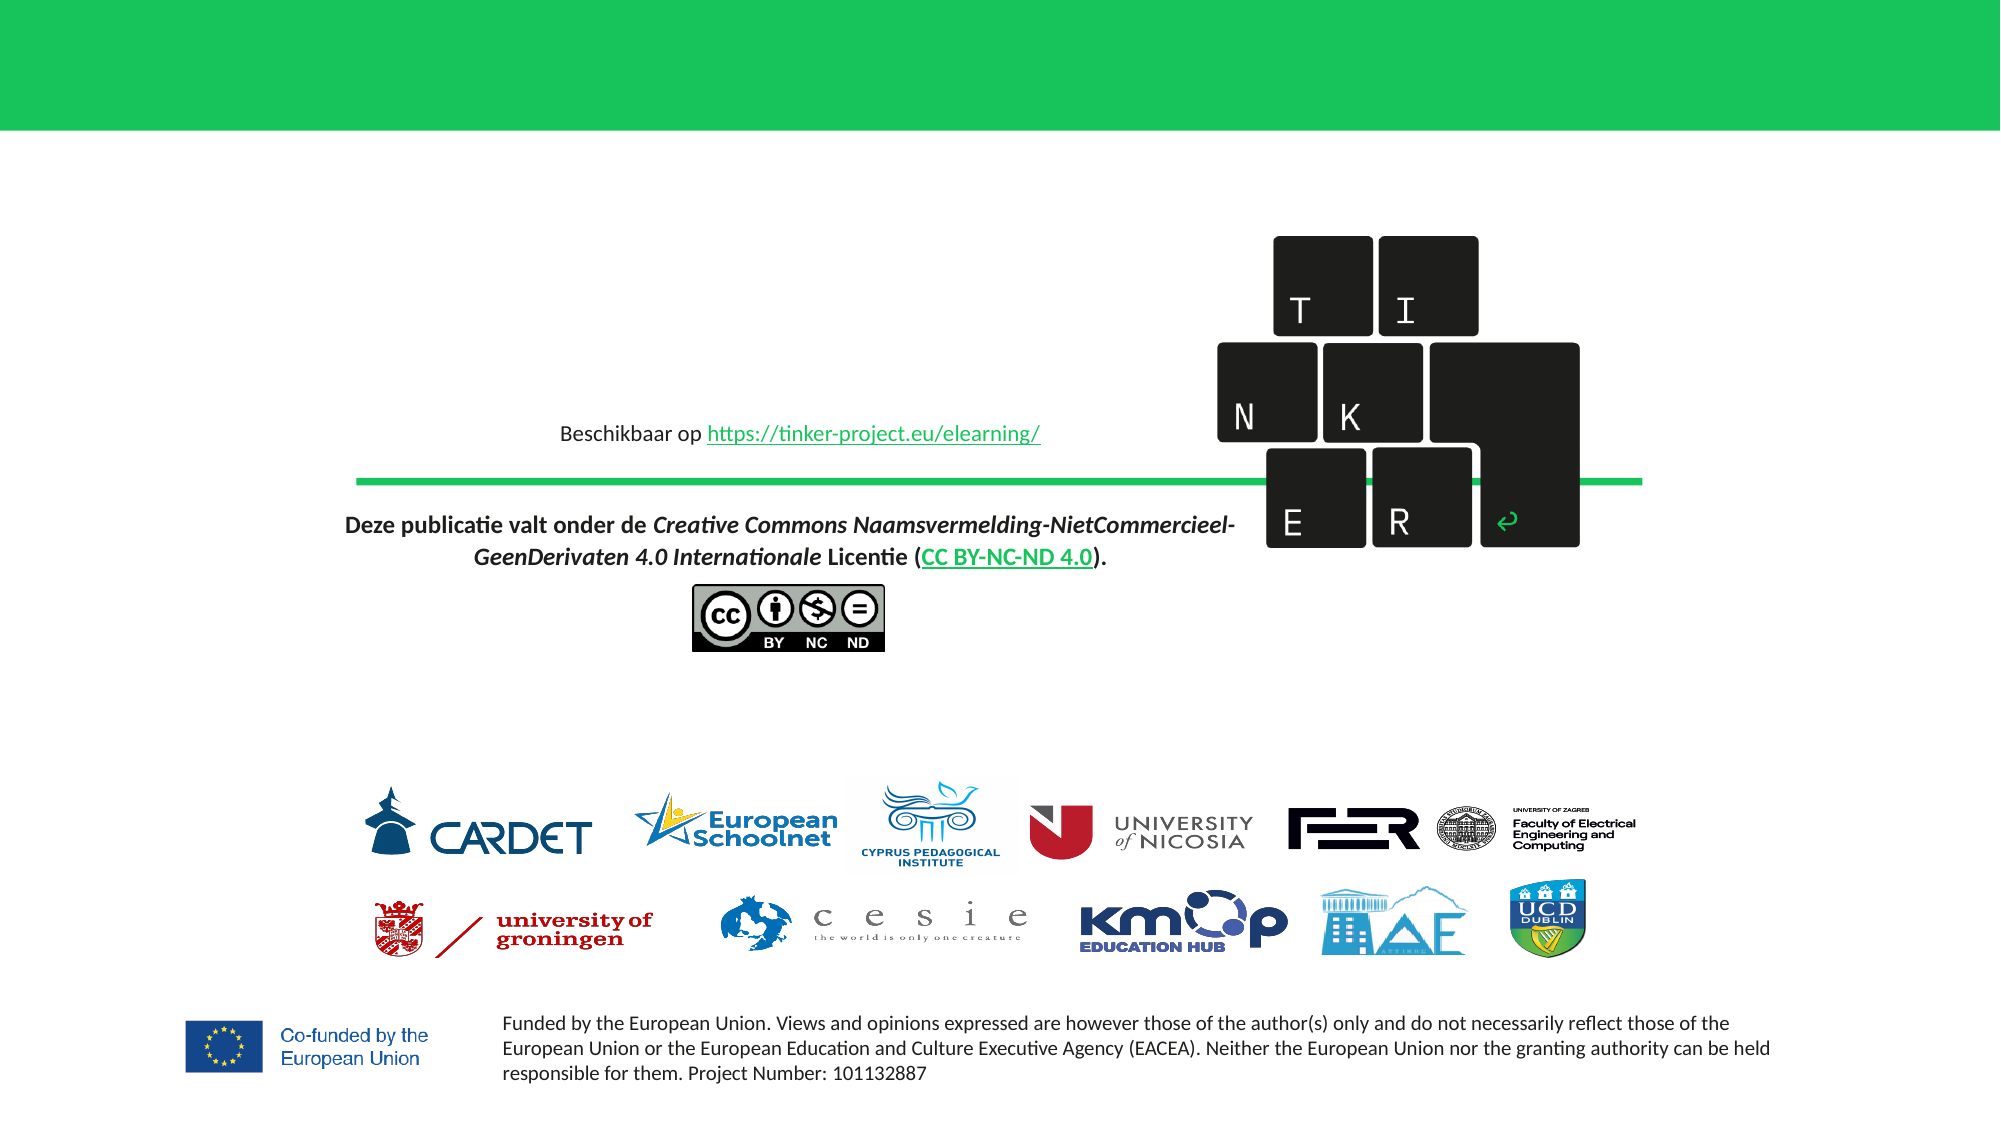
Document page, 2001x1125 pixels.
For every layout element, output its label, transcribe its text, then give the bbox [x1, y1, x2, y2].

picture [692, 584, 885, 652]
text_box Deze publicatie valt onder de Creative Commons Naamsvermelding-NietCommercieel-GeenDerivaten 4.0 Internationale Licentie (CC BY-NC-ND 4.0). [270, 491, 1253, 586]
picture [168, 989, 469, 1106]
picture [1217, 236, 1580, 548]
text_box Beschikbaar op https://tinker-project.eu/elearning/ [545, 402, 1066, 462]
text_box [357, 775, 1643, 959]
